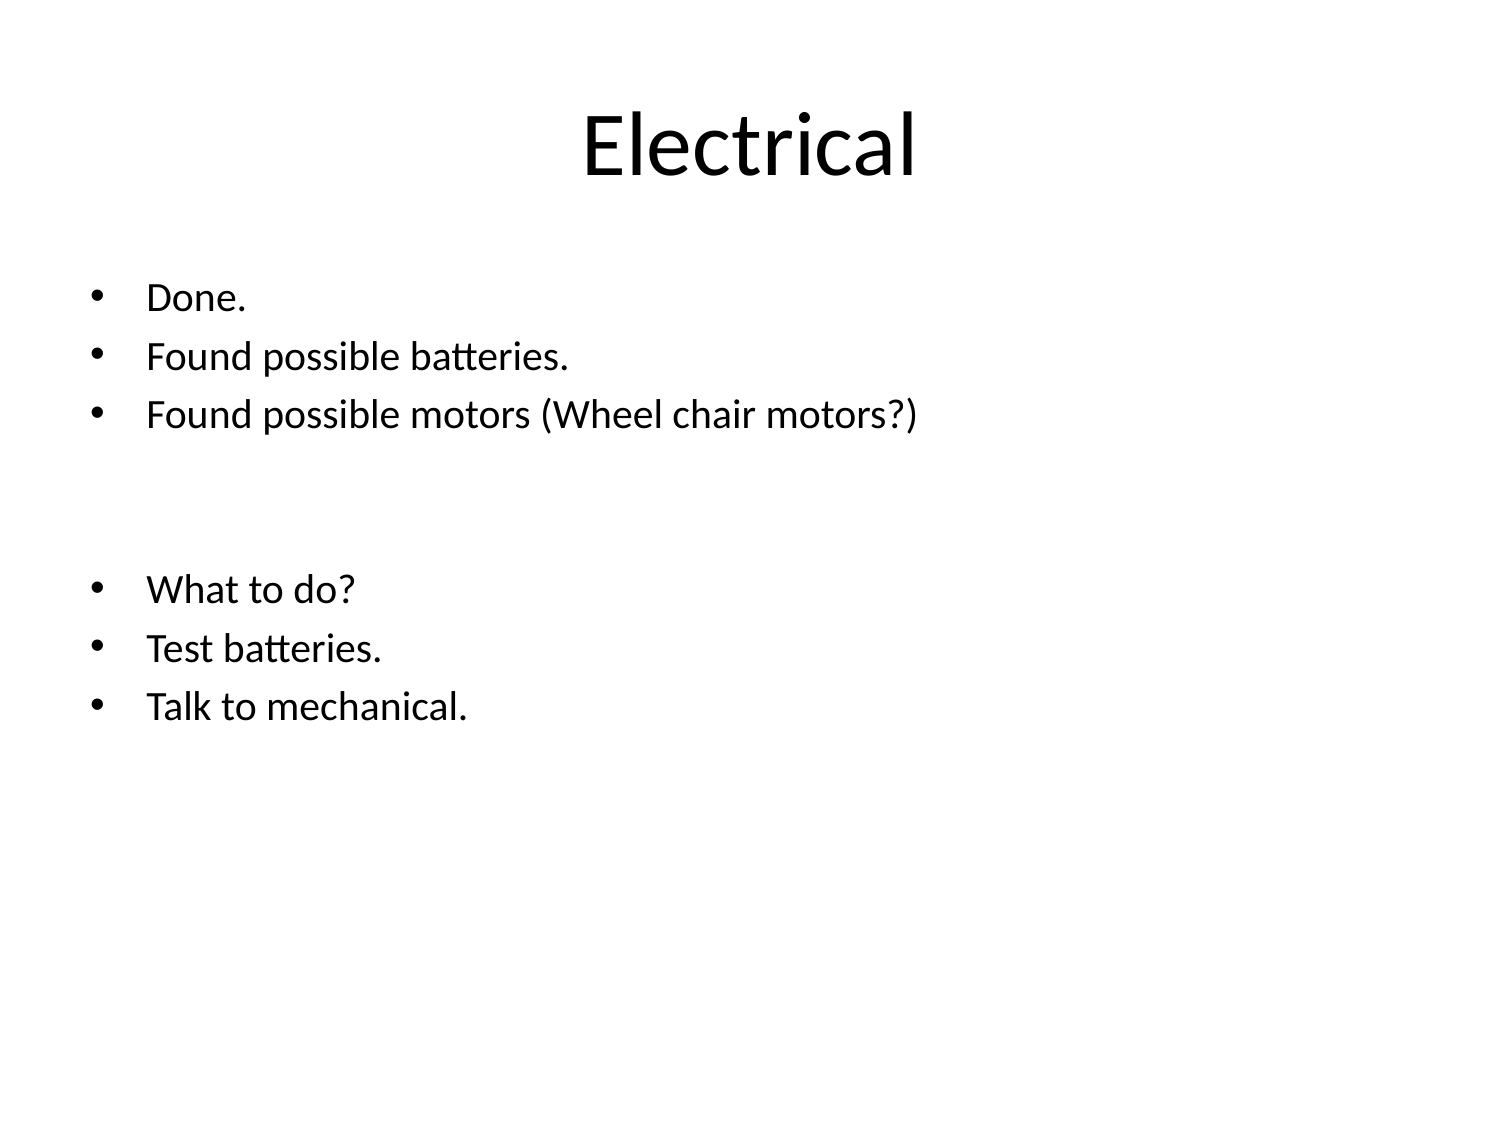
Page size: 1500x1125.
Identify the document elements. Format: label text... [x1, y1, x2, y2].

title Electrical [75, 45, 1425, 233]
list Done. Found possible batteries. Found possible motors (Wheel chair motors?) What to do? Test batteries. Talk to mechanical. [75, 262, 1425, 1005]
